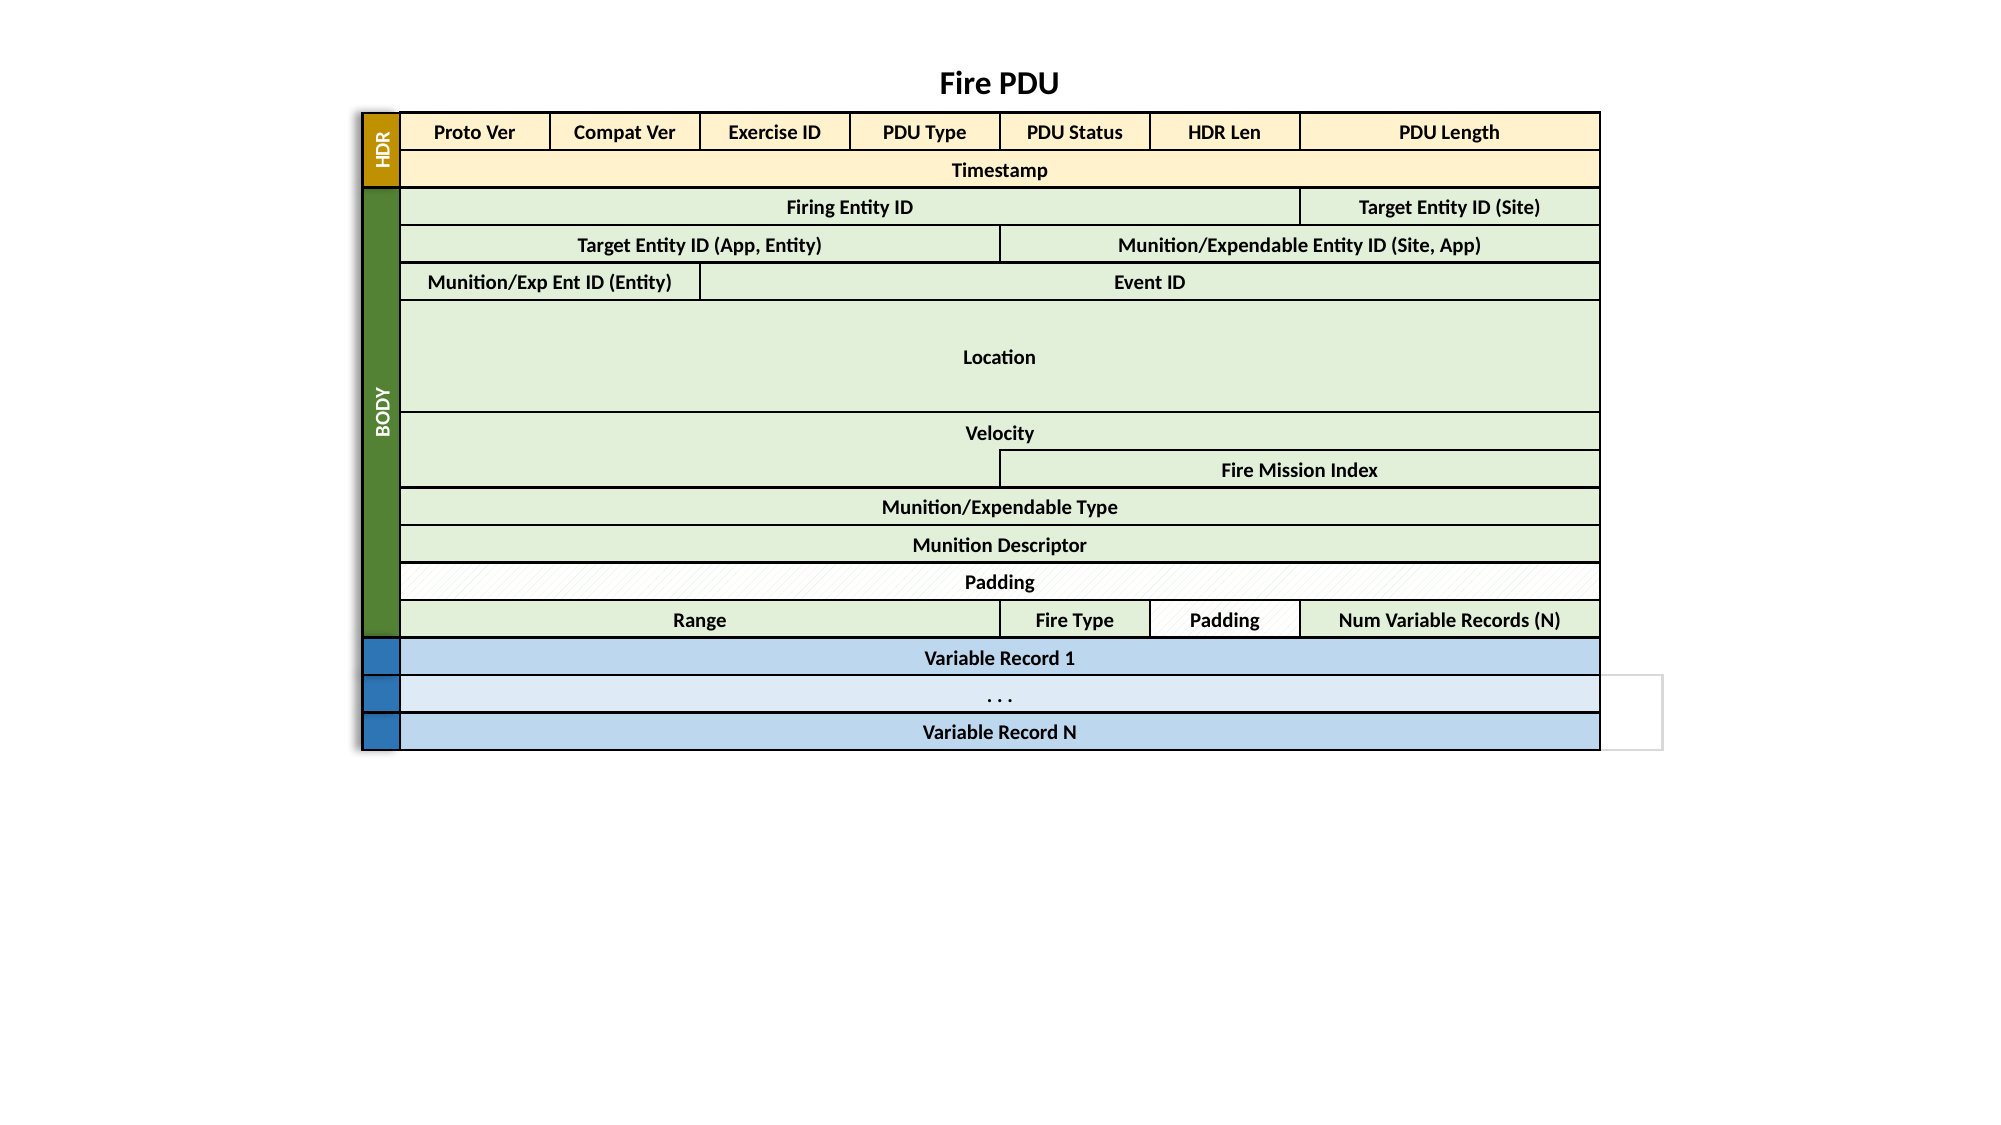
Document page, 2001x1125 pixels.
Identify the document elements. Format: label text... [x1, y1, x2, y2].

text_box Velocity [401, 413, 1601, 486]
text_box PDU Type [849, 111, 999, 149]
text_box Event ID [699, 261, 1601, 301]
text_box Munition Descriptor [399, 524, 1601, 563]
text_box Munition/Expendable Type [399, 486, 1601, 524]
text_box Munition/Expendable Entity ID (Site, App) [999, 224, 1601, 261]
text_box [361, 637, 401, 676]
text_box Fire Type [999, 599, 1149, 636]
text_box Num Variable Records (N) [1301, 601, 1601, 636]
text_box Target Entity ID (Site) [1301, 186, 1601, 224]
text_box BODY [361, 189, 401, 636]
text_box [361, 714, 401, 751]
text_box [361, 676, 401, 714]
text_box Target Entity ID (App, Entity) [401, 224, 999, 261]
text_box Proto Ver [399, 111, 549, 149]
text_box Firing Entity ID [401, 186, 1301, 224]
text_box Padding [401, 563, 1601, 601]
text_box Fire PDU [699, 61, 1301, 101]
text_box Compat Ver [549, 111, 699, 149]
text_box Variable Record N [401, 713, 1601, 751]
text_box HDR Len [1149, 111, 1299, 149]
text_box HDR [361, 112, 401, 189]
text_box [1601, 674, 1664, 751]
text_box Munition/Exp Ent ID (Entity) [399, 261, 699, 301]
text_box Range [399, 599, 999, 636]
text_box Exercise ID [699, 111, 849, 149]
text_box PDU Status [999, 111, 1149, 149]
text_box Location [399, 301, 1601, 413]
text_box Timestamp [401, 149, 1601, 186]
text_box Variable Record 1 [399, 636, 1601, 674]
text_box Fire Mission Index [999, 449, 1601, 486]
text_box . . . [401, 674, 1601, 713]
text_box Padding [1149, 599, 1301, 636]
text_box PDU Length [1299, 111, 1601, 149]
